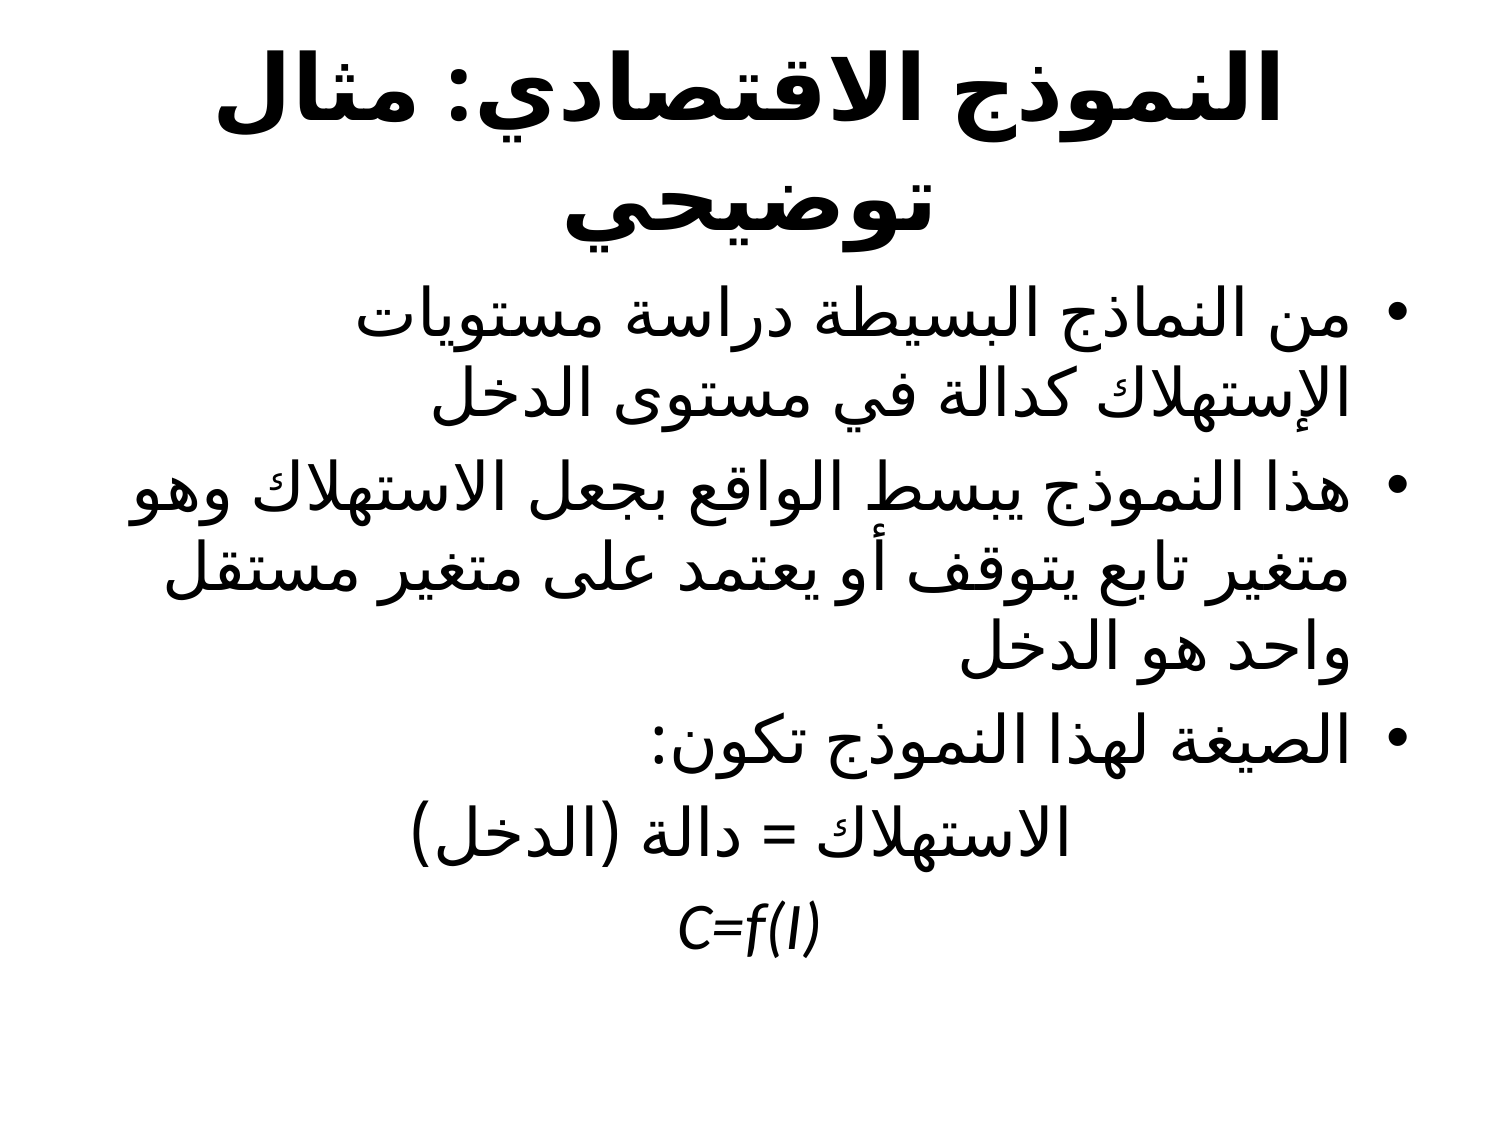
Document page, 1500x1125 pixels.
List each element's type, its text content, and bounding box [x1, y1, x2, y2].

title النموذج الاقتصادي: مثال توضيحي [75, 45, 1425, 233]
list من النماذج البسيطة دراسة مستويات الإستهلاك كدالة في مستوى الدخل هذا النموذج يبسط الواقع بجعل الاستهلاك وهو متغير تابع يتوقف أو يعتمد على متغير مستقل واحد هو الدخل الصيغة لهذا النموذج تكون: الاستهلاك = دالة (الدخل) C=f(I) [75, 262, 1425, 1005]
